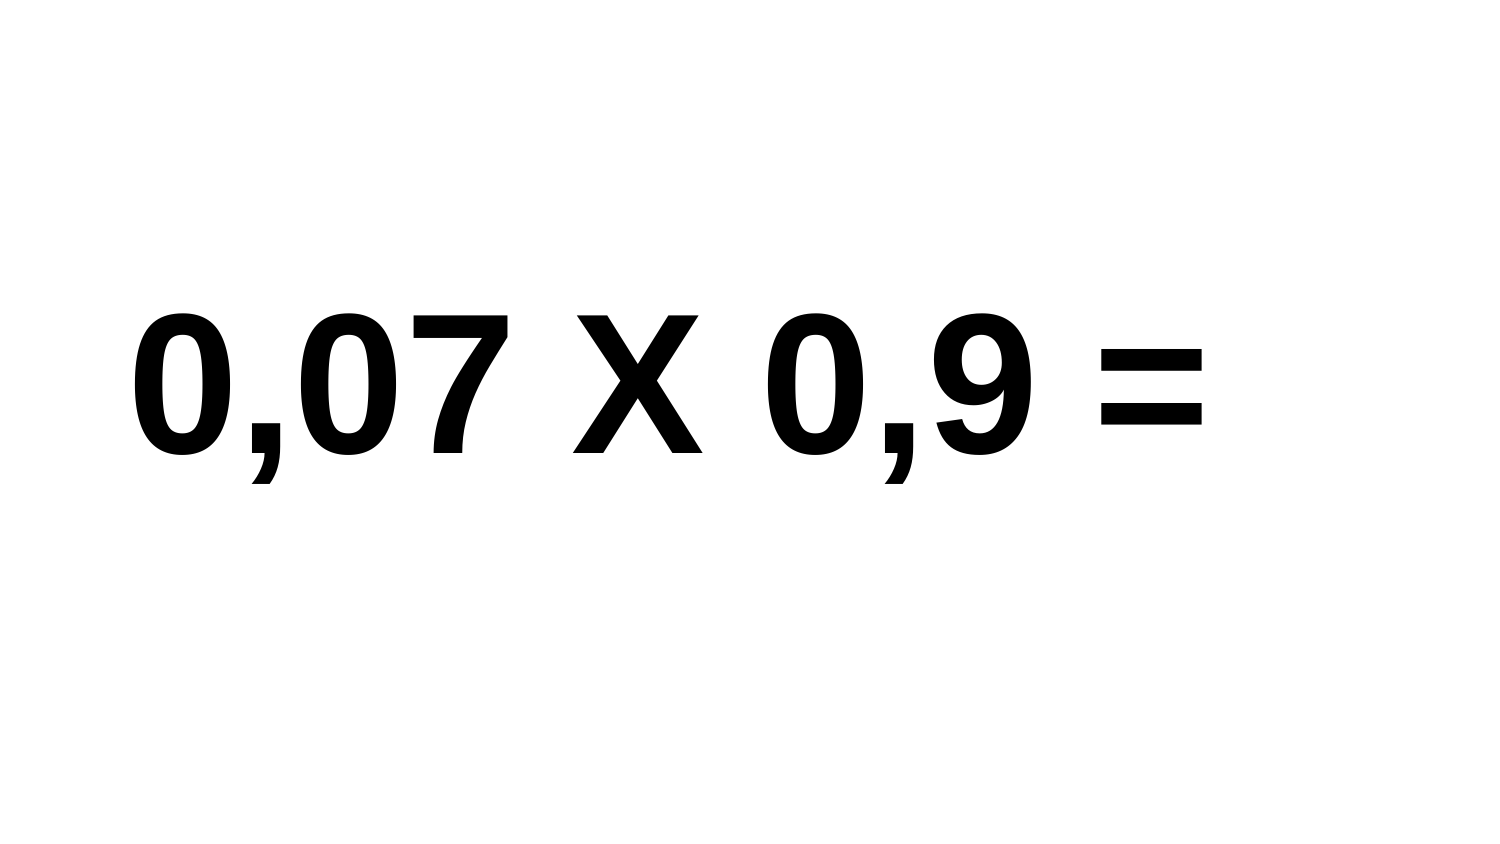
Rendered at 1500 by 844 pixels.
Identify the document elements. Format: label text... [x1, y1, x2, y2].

text_box 0,07 X 0,9 = [112, 318, 1388, 509]
